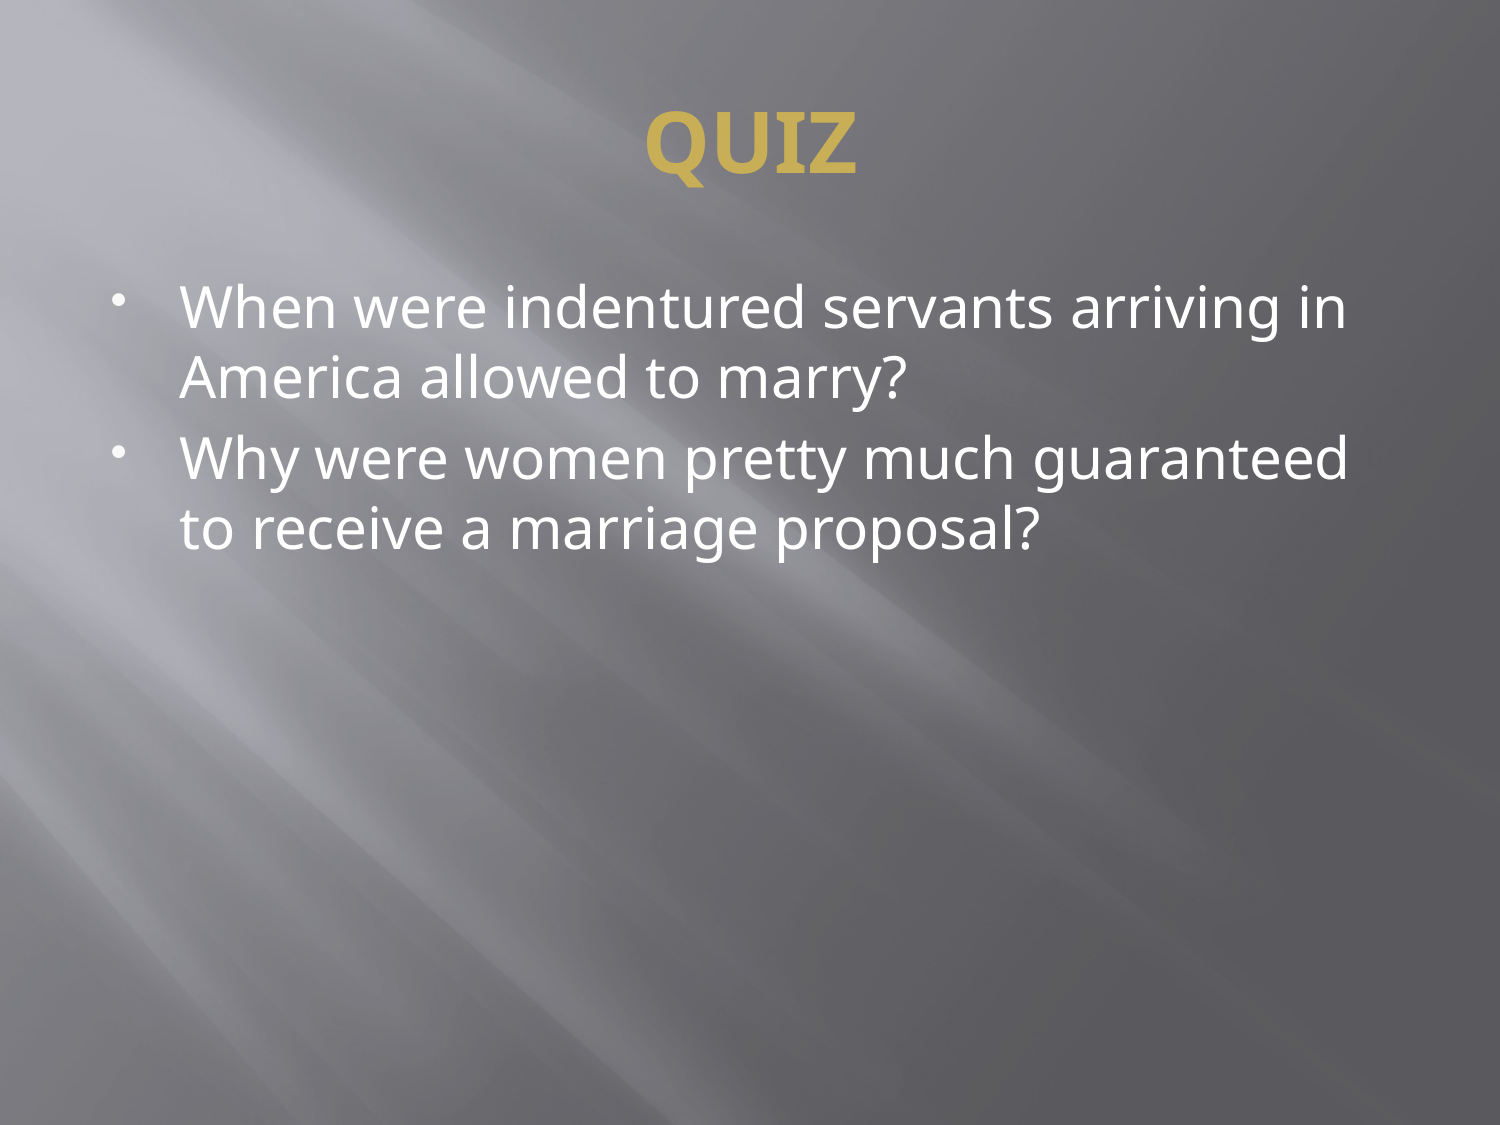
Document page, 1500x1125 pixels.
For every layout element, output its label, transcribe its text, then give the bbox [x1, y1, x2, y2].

title Quiz [75, 45, 1425, 233]
list When were indentured servants arriving in America allowed to marry? Why were women pretty much guaranteed to receive a marriage proposal? [75, 262, 1425, 1035]
